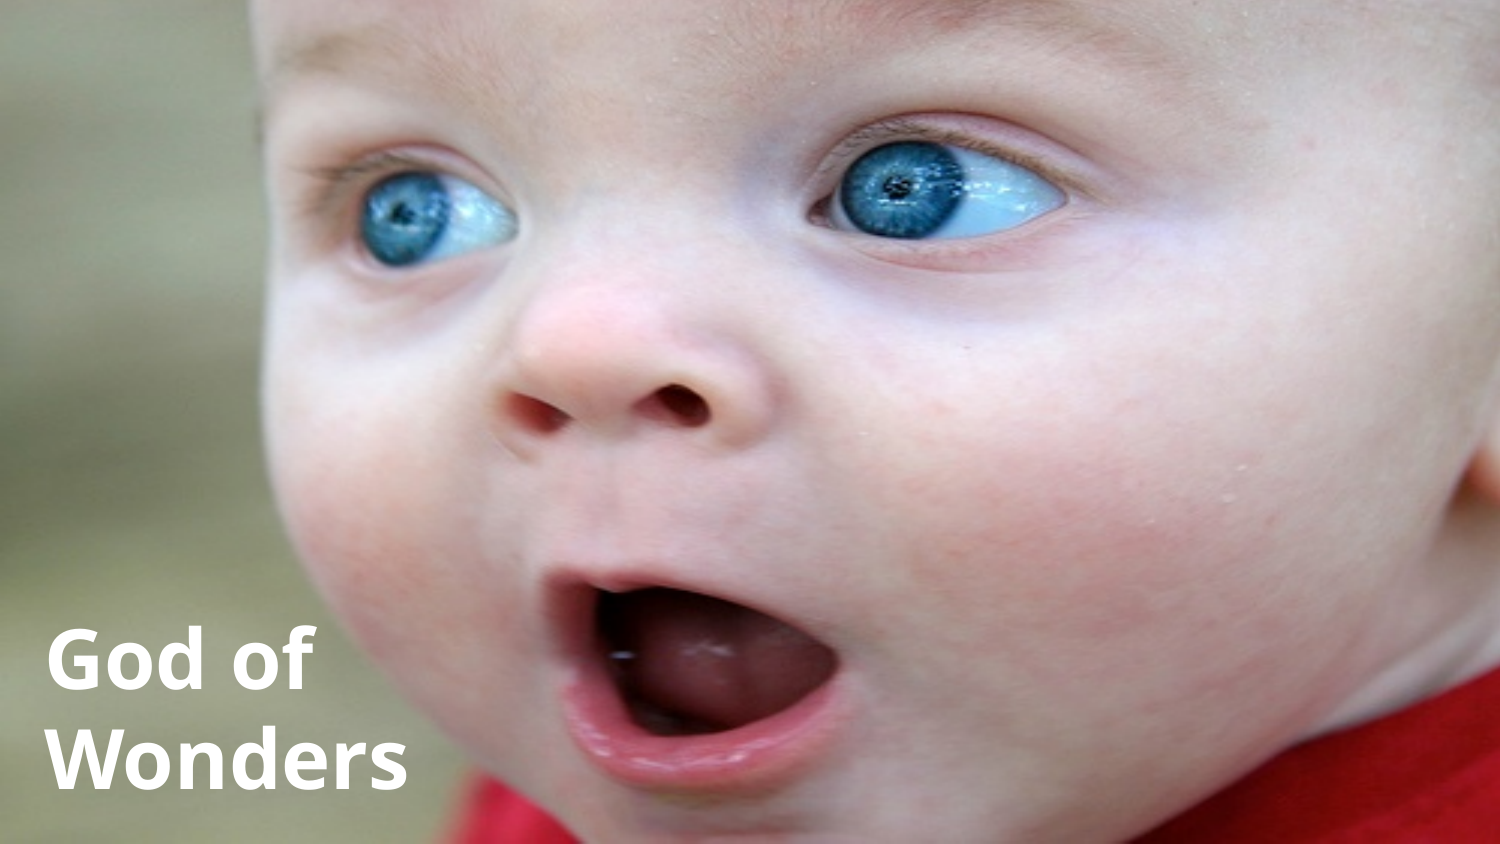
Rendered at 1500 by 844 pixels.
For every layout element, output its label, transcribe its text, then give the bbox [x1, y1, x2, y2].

text_box God of Wonders [29, 598, 491, 814]
picture [0, 0, 1500, 844]
